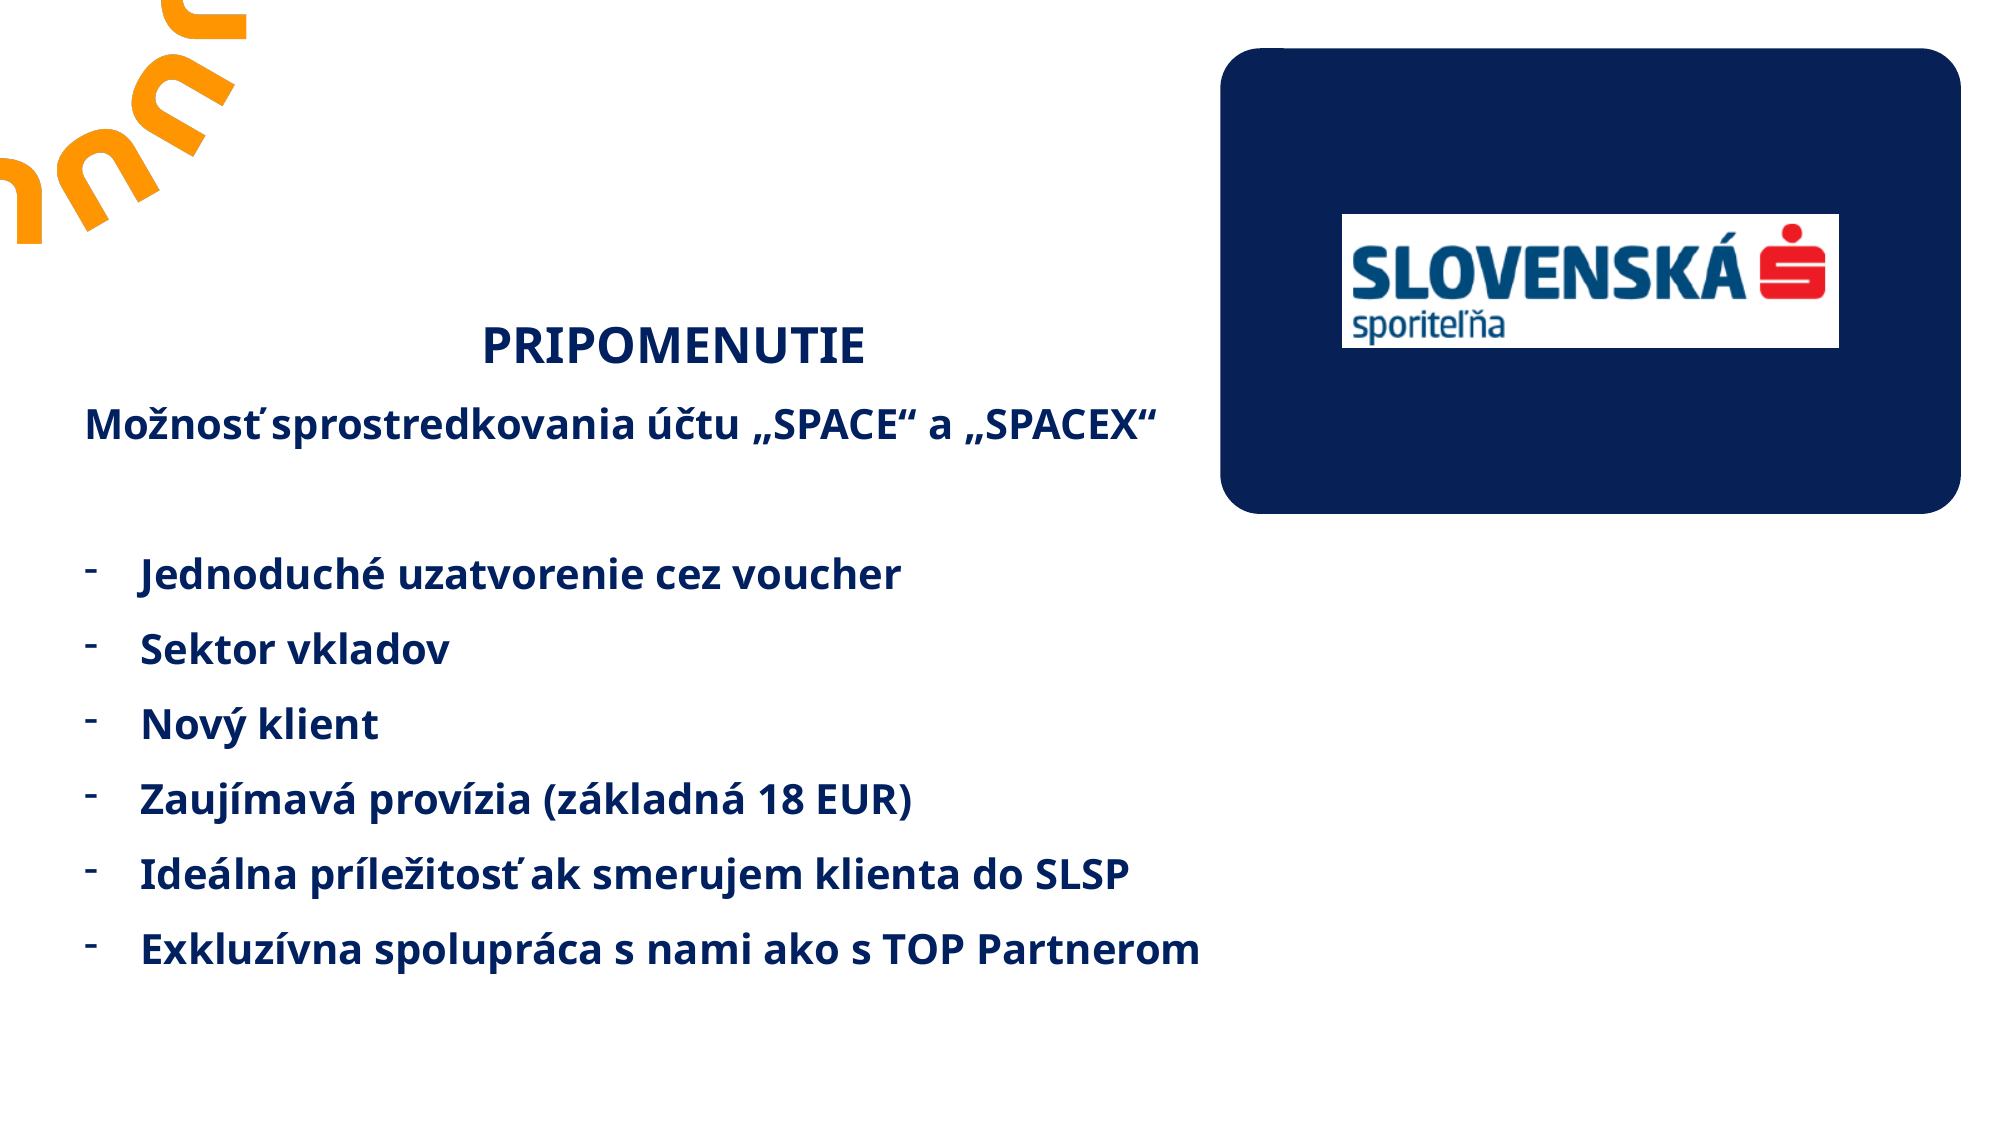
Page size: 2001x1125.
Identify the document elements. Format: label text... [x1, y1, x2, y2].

text_box PRIPOMENUTIE Možnosť sprostredkovania účtu „SPACE“ a „SPACEX“ Jednoduché uzatvorenie cez voucher Sektor vkladov Nový klient Zaujímavá provízia (základná 18 EUR) Ideálna príležitosť ak smerujem klienta do SLSP Exkluzívna spolupráca s nami ako s TOP Partnerom [69, 275, 1290, 1125]
text_box [0, 0, 247, 245]
picture [1342, 214, 1839, 348]
text_box [1219, 47, 1962, 515]
